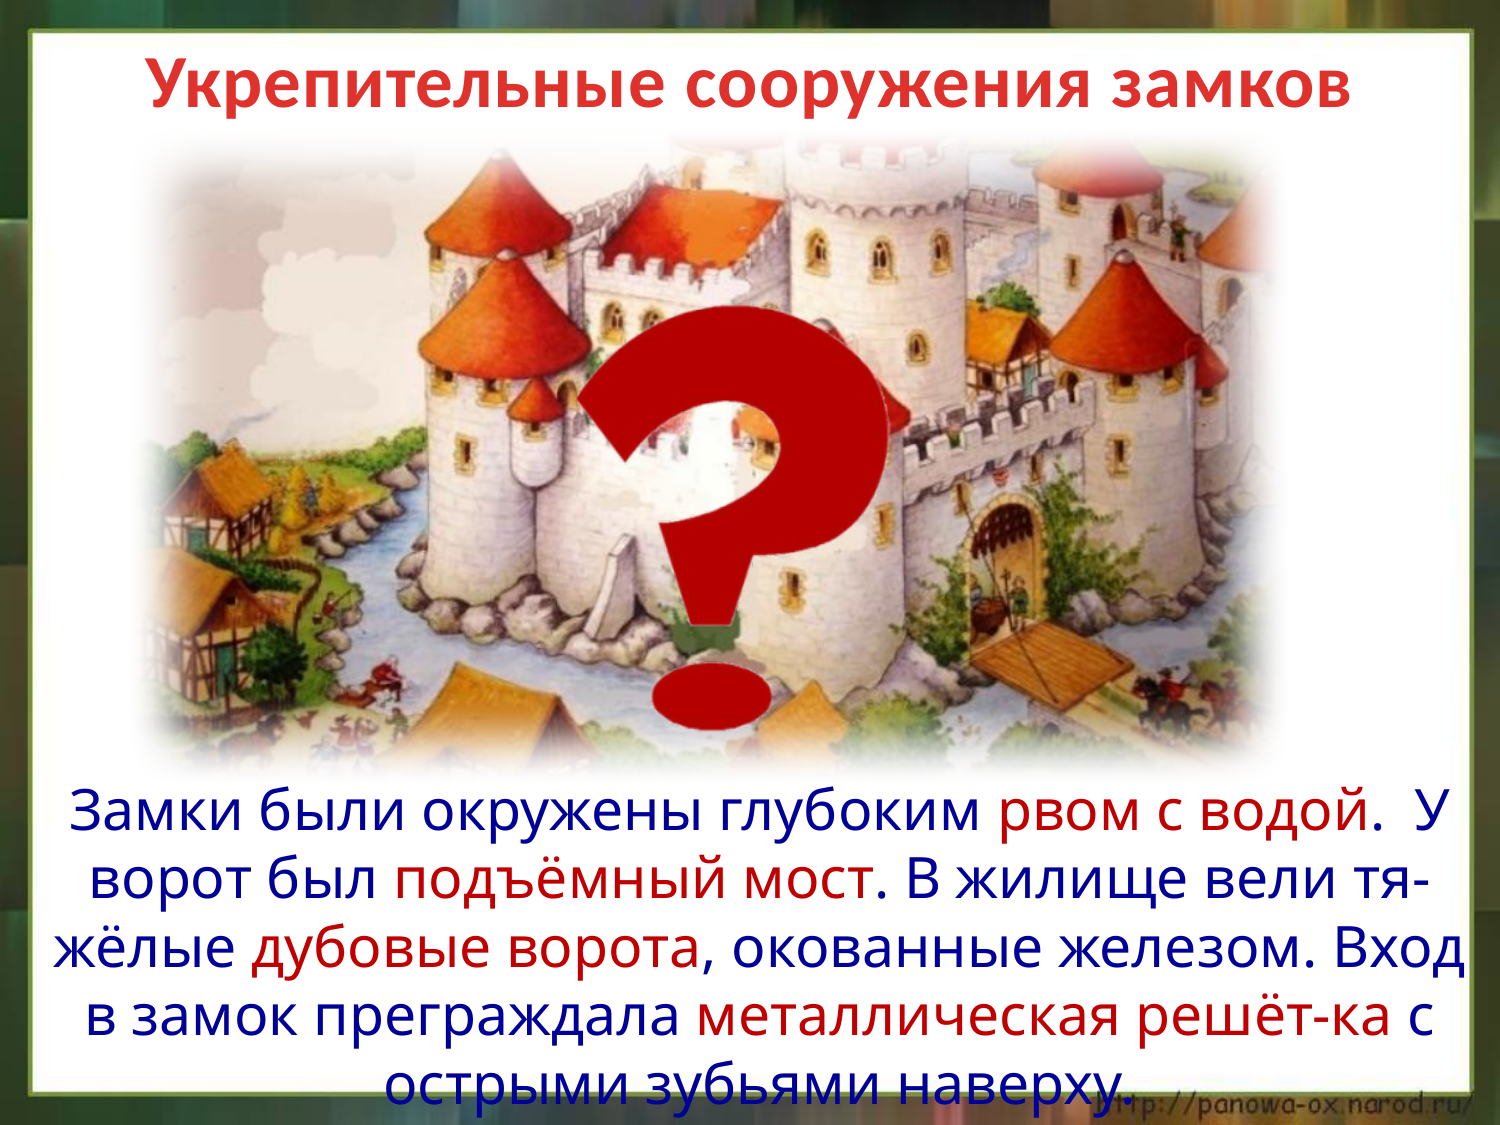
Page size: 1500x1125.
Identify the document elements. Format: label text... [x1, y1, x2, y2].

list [126, 125, 1293, 788]
list Замки были окружены глубоким рвом с водой. У ворот был подъёмный мост. В жилище вели тя-жёлые дубовые ворота, окованные железом. Вход в замок преграждала металлическая решёт-ка с острыми зубьями наверху. [0, 765, 1483, 1125]
title Укрепительные сооружения замков [75, 0, 1425, 172]
picture [572, 302, 892, 734]
picture [1293, 0, 1500, 1125]
picture [0, 0, 126, 765]
